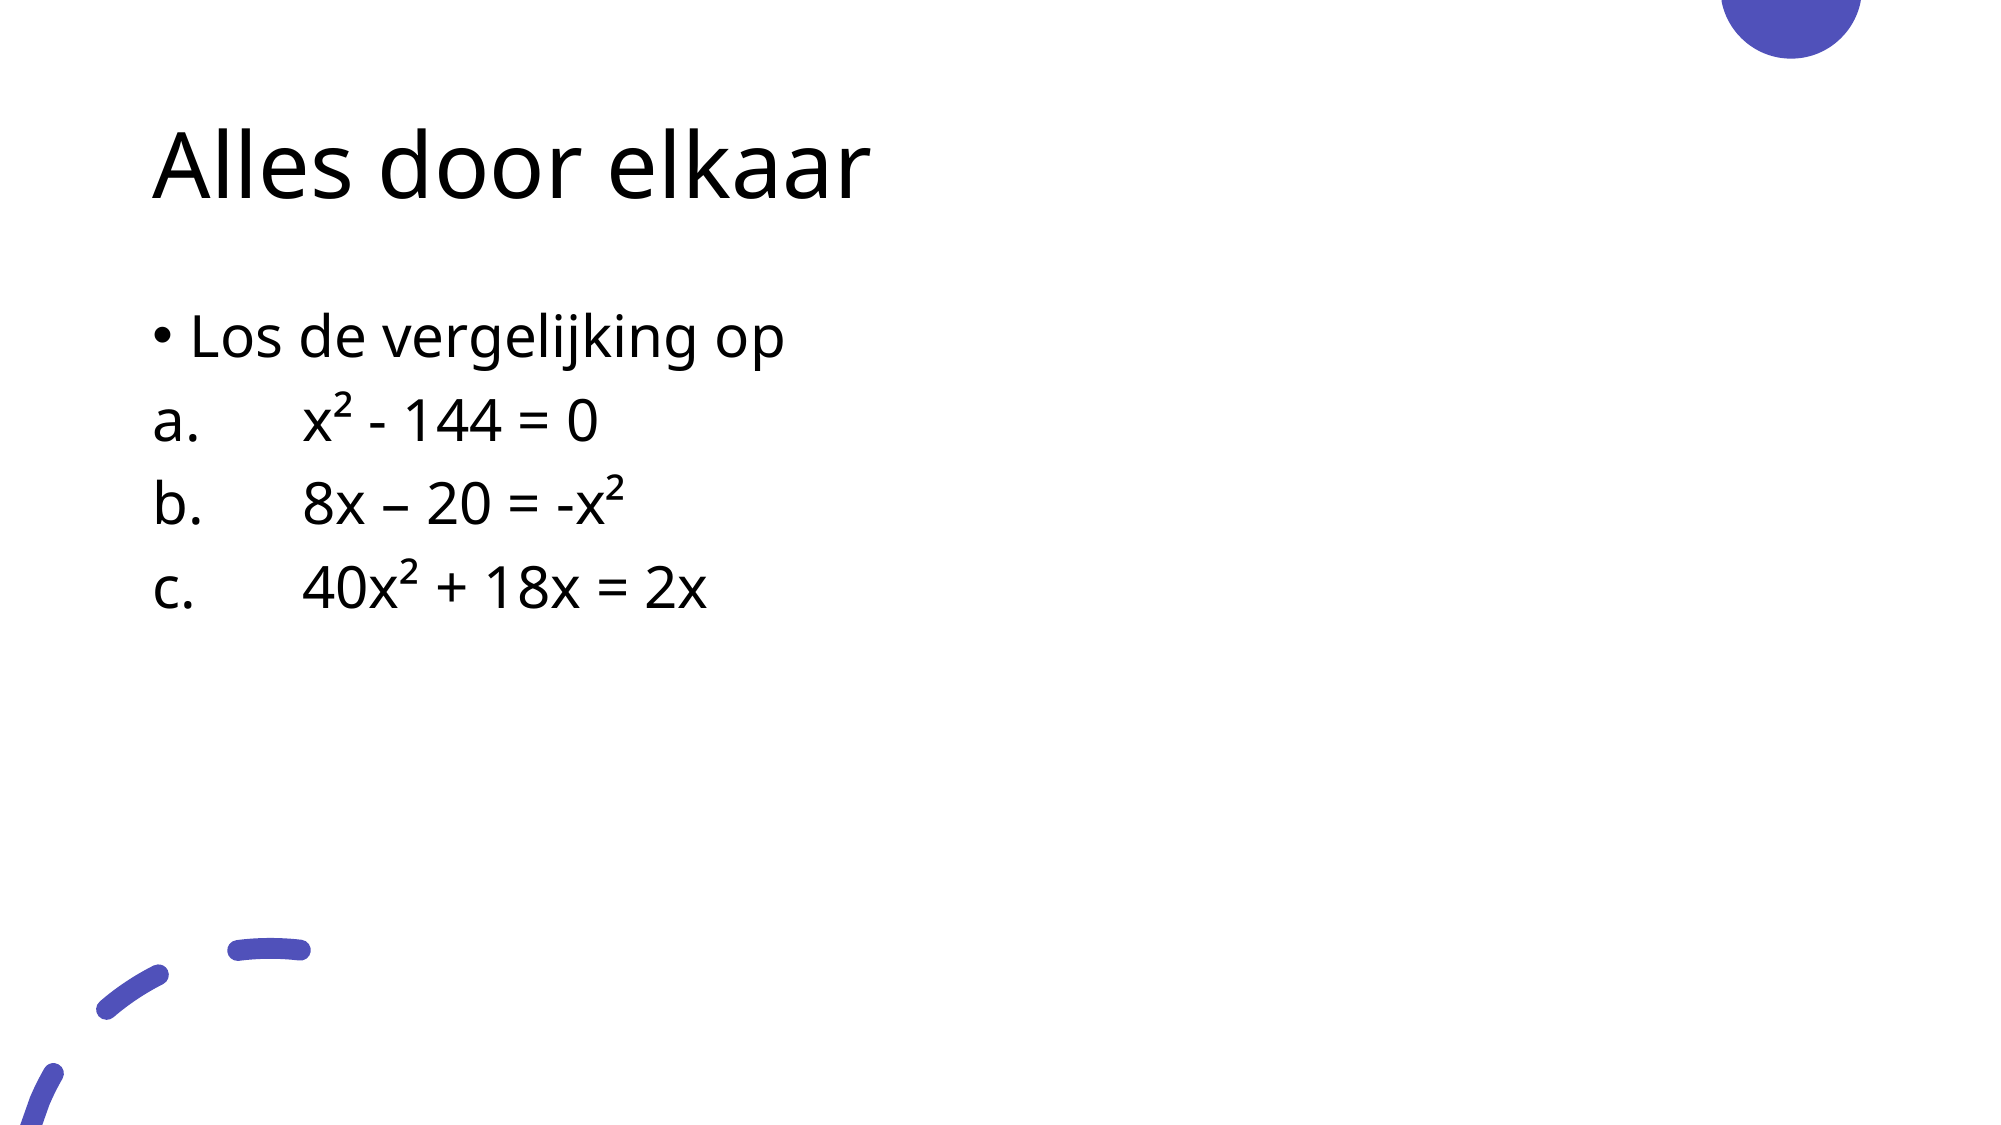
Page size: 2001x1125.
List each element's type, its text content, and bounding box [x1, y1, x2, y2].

list Los de vergelijking op a. x² - 144 = 0 b. 8x – 20 = -x² c. 40x² + 18x = 2x [137, 299, 1863, 933]
title Alles door elkaar [137, 59, 1863, 278]
